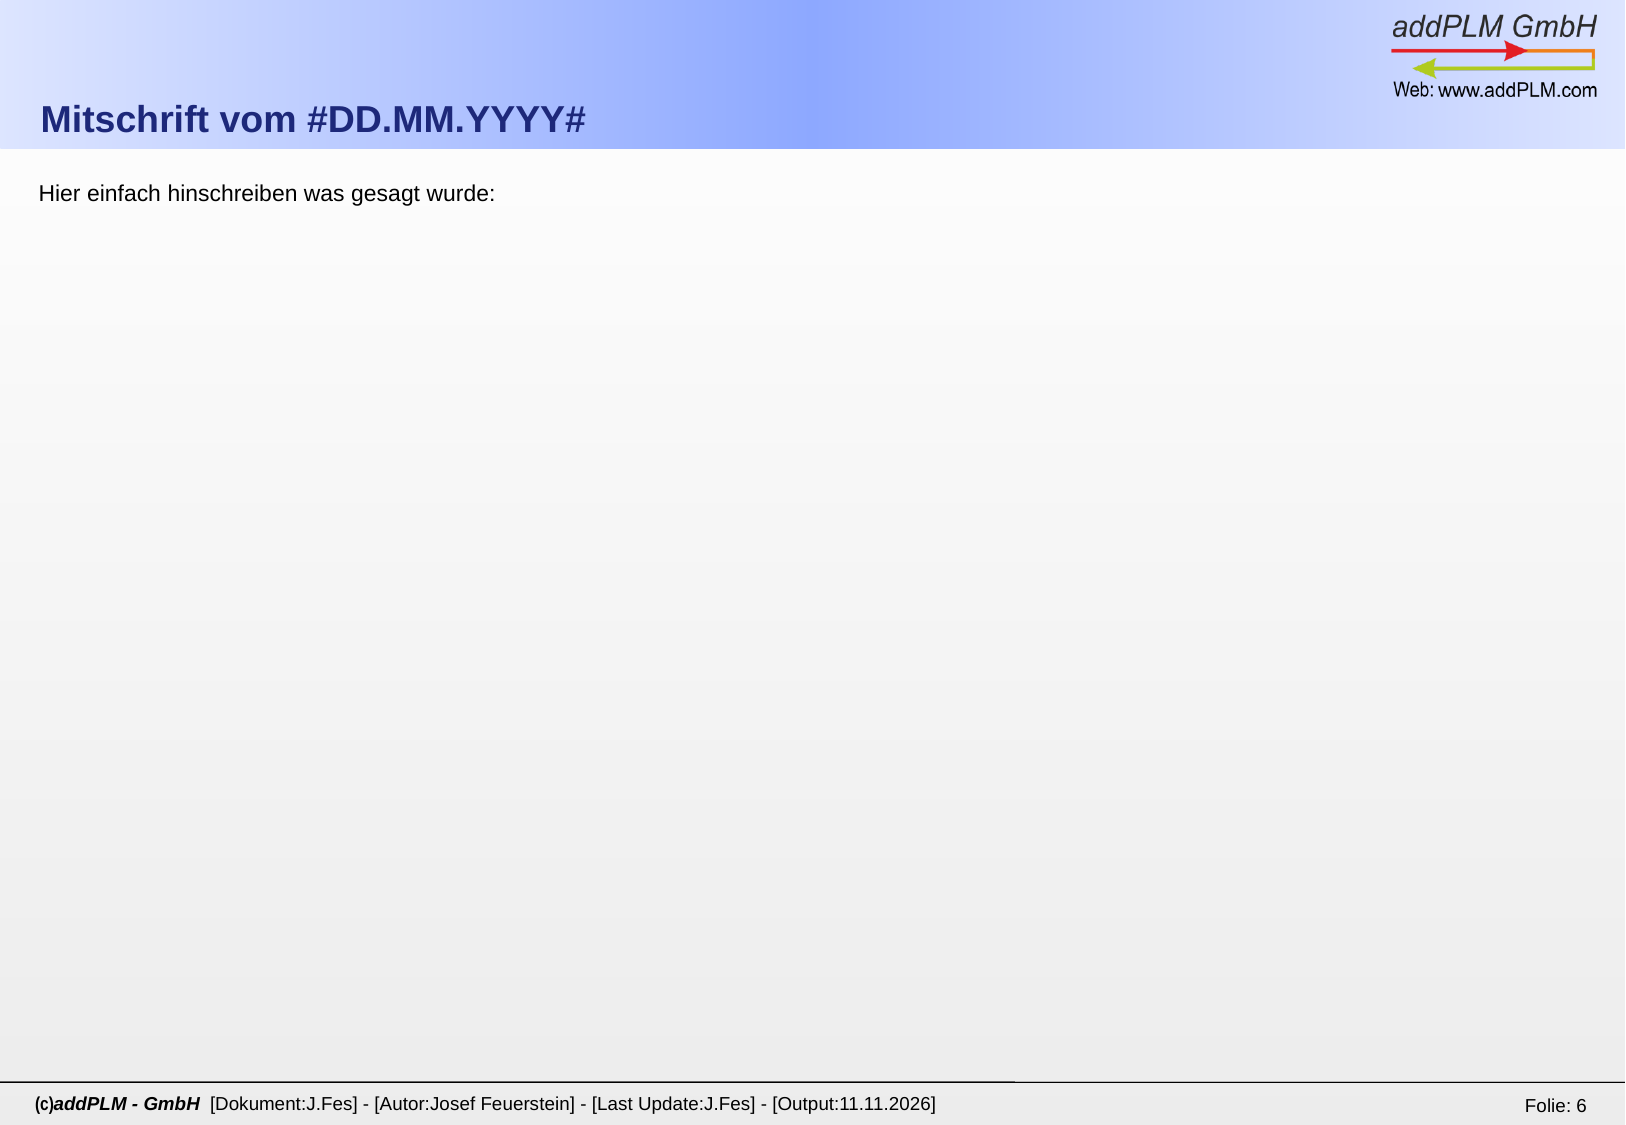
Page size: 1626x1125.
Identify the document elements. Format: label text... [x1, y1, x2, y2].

title Mitschrift vom #DD.MM.YYYY# [40, 67, 1582, 131]
picture [1391, 14, 1597, 97]
text_box Hier einfach hinschreiben was gesagt wurde: [38, 178, 1445, 289]
